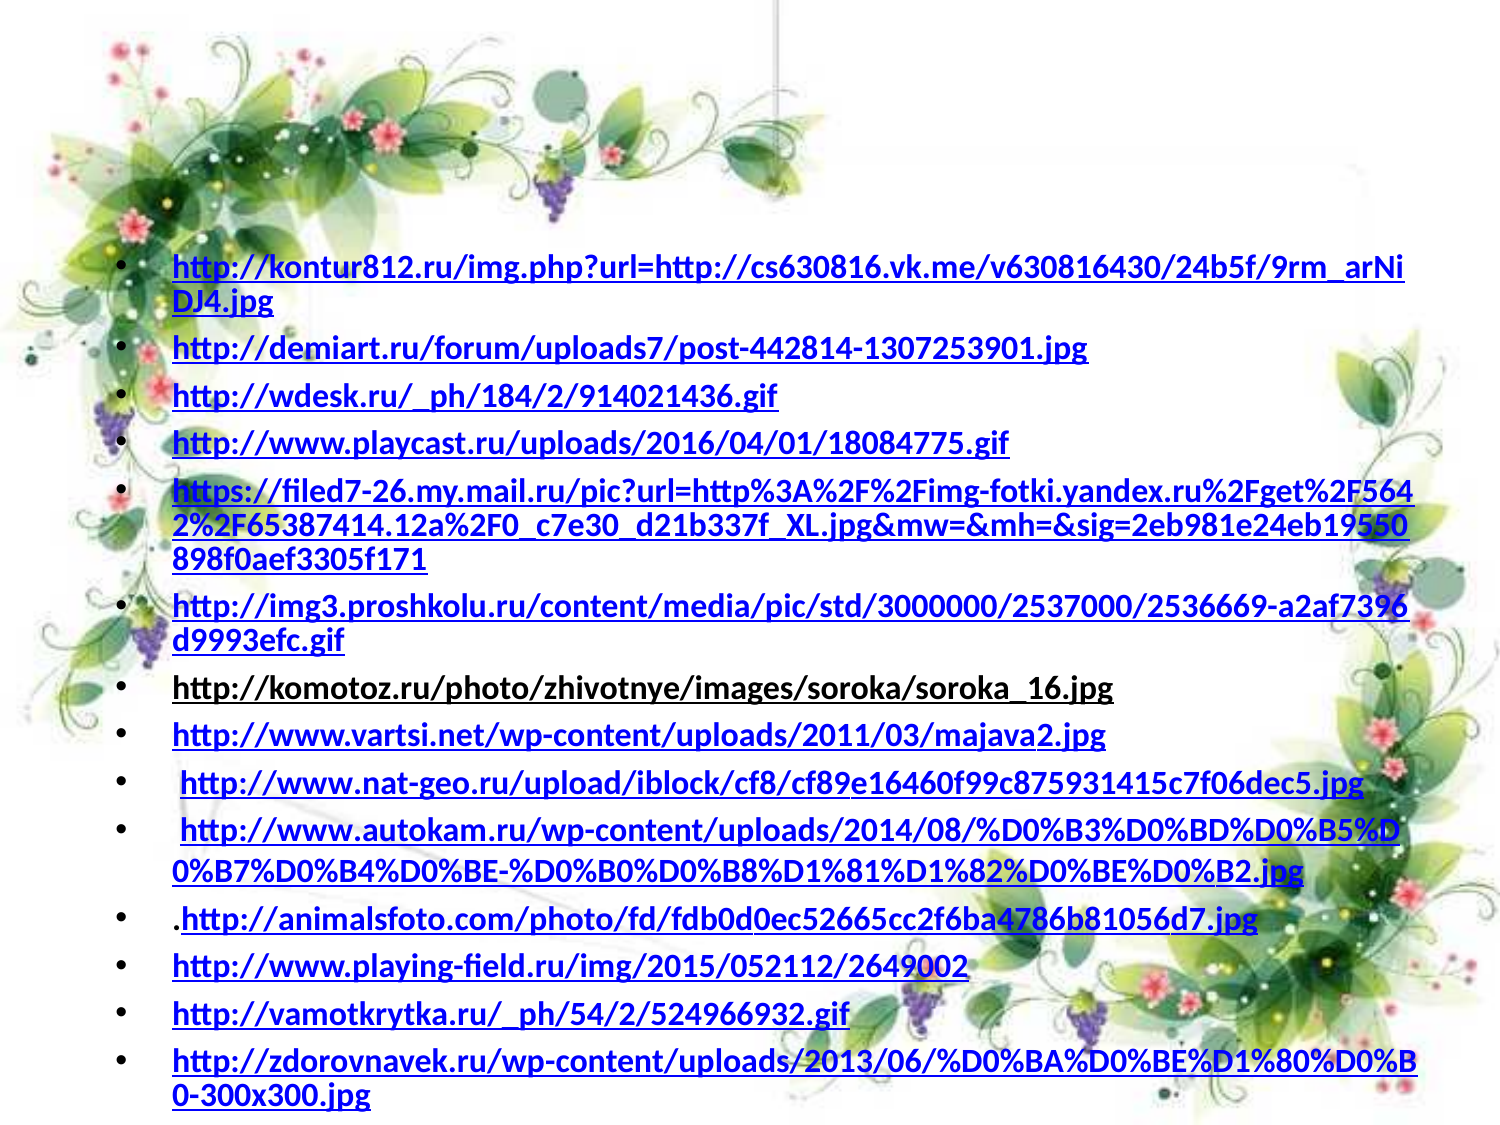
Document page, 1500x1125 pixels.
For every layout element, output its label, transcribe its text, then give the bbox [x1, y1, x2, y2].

list http://kontur812.ru/img.php?url=http://cs630816.vk.me/v630816430/24b5f/9rm_arNiDJ4.jpg http://demiart.ru/forum/uploads7/post-442814-1307253901.jpg http://wdesk.ru/_ph/184/2/914021436.gif http://www.playcast.ru/uploads/2016/04/01/18084775.gif https://filed7-26.my.mail.ru/pic?url=http%3A%2F%2Fimg-fotki.yandex.ru%2Fget%2F5642%2F65387414.12a%2F0_c7e30_d21b337f_XL.jpg&mw=&mh=&sig=2eb981e24eb19550898f0aef3305f171 http://img3.proshkolu.ru/content/media/pic/std/3000000/2537000/2536669-a2af7396d9993efc.gif http://komotoz.ru/photo/zhivotnye/images/soroka/soroka_16.jpg http://www.vartsi.net/wp-content/uploads/2011/03/majava2.jpg http://www.nat-geo.ru/upload/iblock/cf8/cf89e16460f99c875931415c7f06dec5.jpg http://www.autokam.ru/wp-content/uploads/2014/08/%D0%B3%D0%BD%D0%B5%D0%B7%D0%B4%D0%BE-%D0%B0%D0%B8%D1%81%D1%82%D0%BE%D0%B2.jpg .http://animalsfoto.com/photo/fd/fdb0d0ec52665cc2f6ba4786b81056d7.jpg http://www.playing-field.ru/img/2015/052112/2649002 http://vamotkrytka.ru/_ph/54/2/524966932.gif http://zdorovnavek.ru/wp-content/uploads/2013/06/%D0%BA%D0%BE%D1%80%D0%B0-300x300.jpg http://fs1.ppt4web.ru/images/3958/64723/640/img2.jpg http://www.knigograd.com.ua/images/detailed/98193874.jpg [100, 54, 1436, 1083]
picture [0, 0, 1500, 1125]
